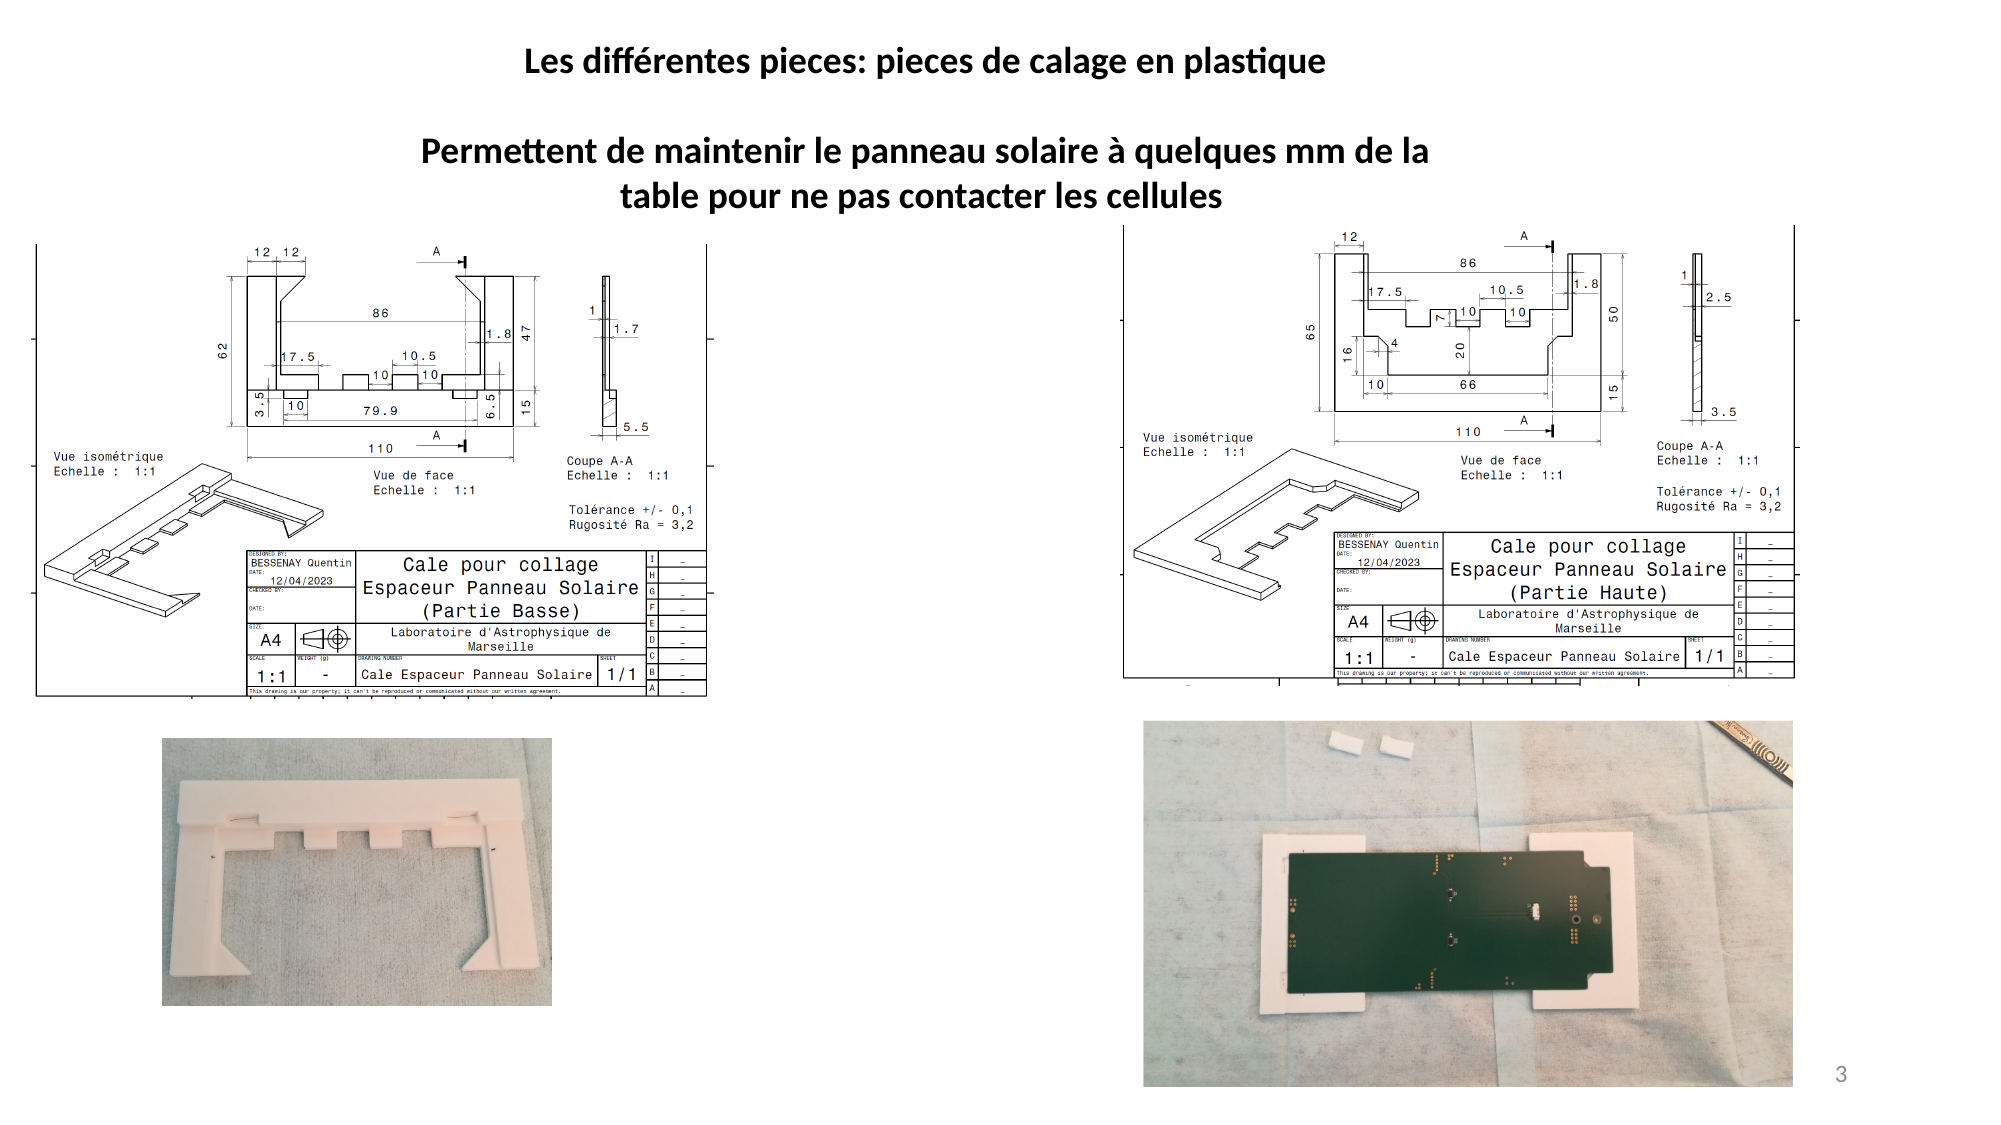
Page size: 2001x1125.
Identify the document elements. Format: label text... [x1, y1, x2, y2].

picture [162, 738, 552, 1006]
picture [1120, 225, 1800, 1125]
text_box Les différentes pieces: pieces de calage en plastique Permettent de maintenir le panneau solaire à quelques mm de la table pour ne pas contacter les cellules [392, 28, 1460, 223]
picture [30, 244, 714, 699]
slide_number 3 [1652, 1042, 1863, 1103]
